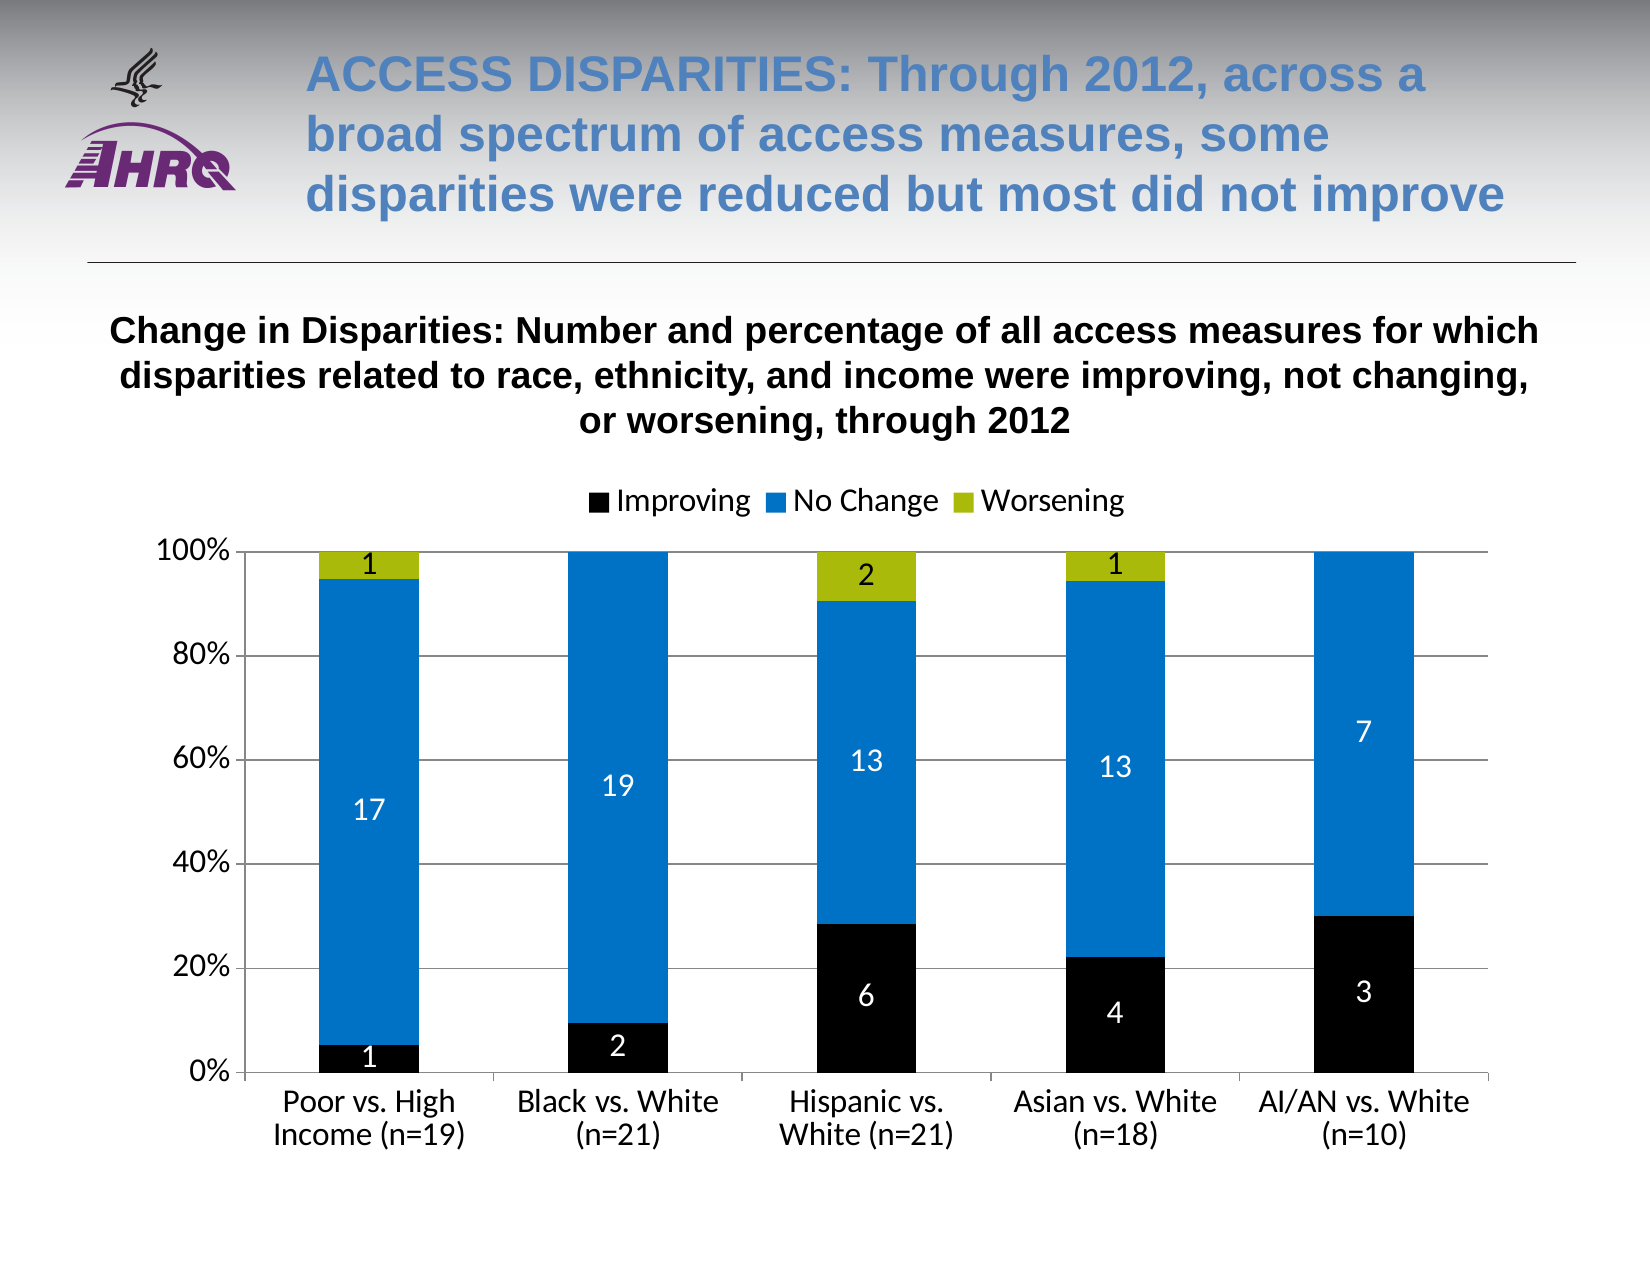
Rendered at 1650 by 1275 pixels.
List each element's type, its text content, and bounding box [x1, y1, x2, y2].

list Change in Disparities: Number and percentage of all access measures for which disparities related to race, ethnicity, and income were improving, not changing, or worsening, through 2012 [82, 297, 1568, 1139]
chart [148, 474, 1500, 1178]
picture [0, 0, 1650, 1275]
title ACCESS DISPARITIES: Through 2012, across a broad spectrum of access measures, some disparities were reduced but most did not improve [288, 51, 1568, 213]
